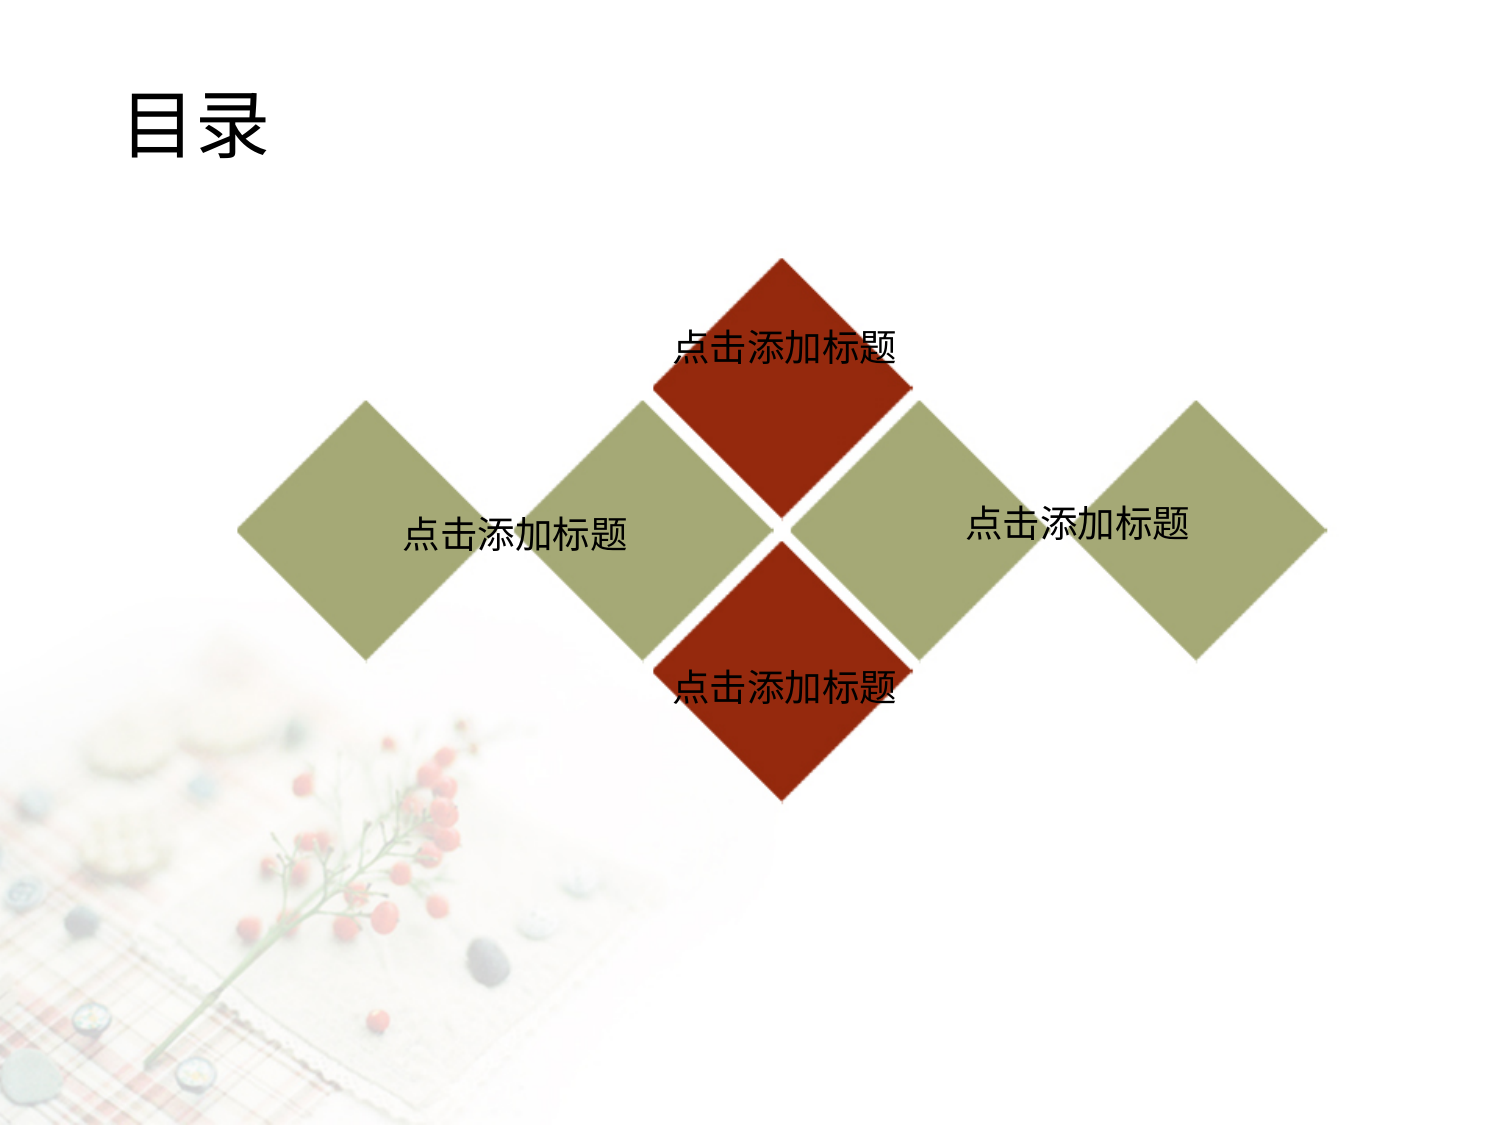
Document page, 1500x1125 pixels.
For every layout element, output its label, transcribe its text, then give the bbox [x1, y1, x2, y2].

text_box 目录 [105, 70, 293, 175]
text_box 点击添加标题 [387, 503, 643, 564]
text_box 点击添加标题 [950, 492, 1206, 552]
text_box 点击添加标题 [657, 316, 913, 377]
text_box 点击添加标题 [657, 656, 913, 716]
picture [0, 0, 1500, 1125]
